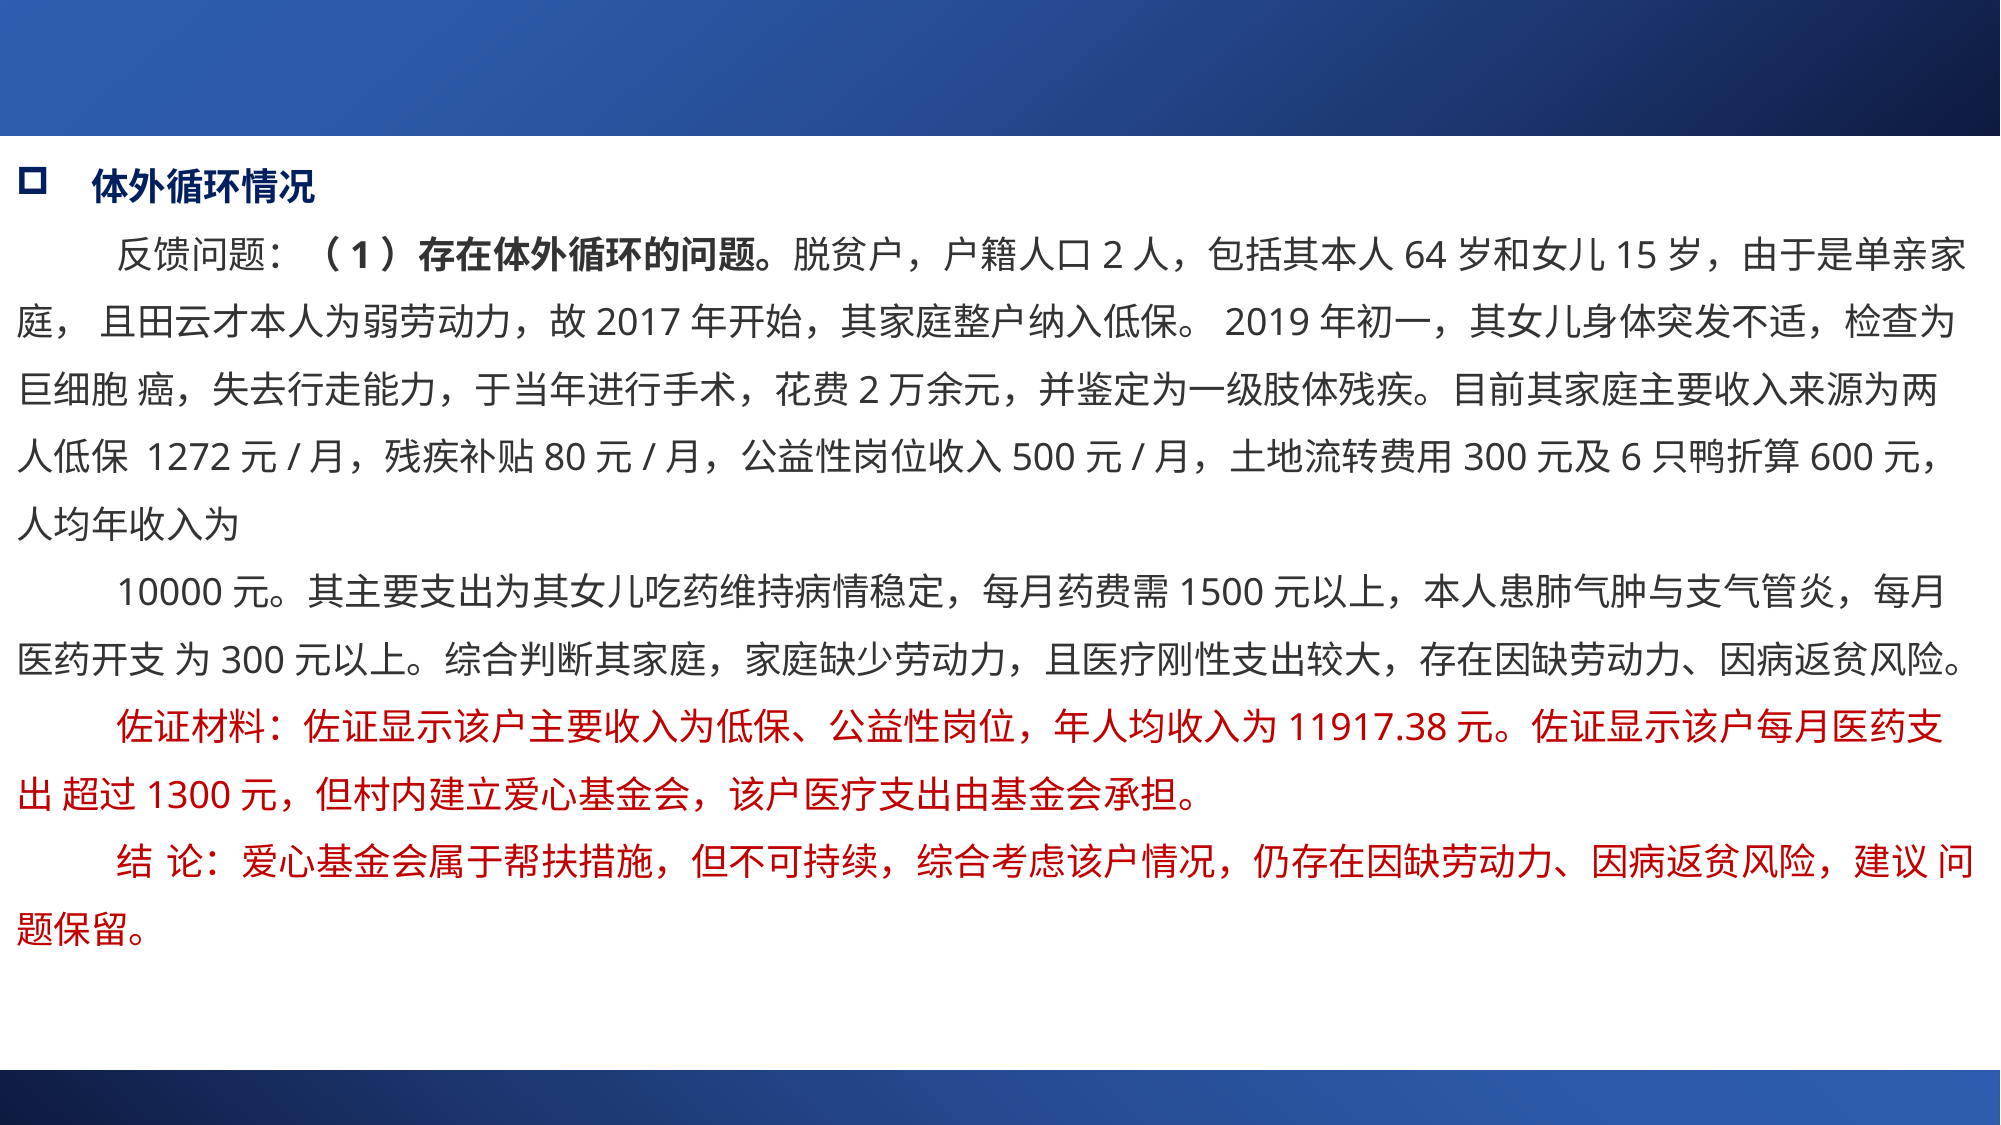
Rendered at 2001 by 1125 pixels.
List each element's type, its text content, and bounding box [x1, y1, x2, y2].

text_box [0, 1070, 2000, 1125]
text_box 体外循环情况 反馈问题：（1）存在体外循环的问题。脱贫户，户籍人口2人，包括其本人64岁和女儿15岁，由于是单亲家庭， 且田云才本人为弱劳动力，故2017年开始，其家庭整户纳入低保。2019年初一，其女儿身体突发不适，检查为巨细胞 癌，失去行走能力，于当年进行手术，花费2万余元，并鉴定为一级肢体残疾。目前其家庭主要收入来源为两人低保 1272元/月，残疾补贴80元/月，公益性岗位收入500元/月，土地流转费用300元及6只鸭折算600元，人均年收入为 10000元。其主要支出为其女儿吃药维持病情稳定，每月药费需1500元以上，本人患肺气肿与支气管炎，每月医药开支 为300元以上。综合判断其家庭，家庭缺少劳动力，且医疗刚性支出较大，存在因缺劳动力、因病返贫风险。 佐证材料：佐证显示该户主要收入为低保、公益性岗位，年人均收入为11917.38元。佐证显示该户每月医药支出 超过1300元，但村内建立爱心基金会，该户医疗支出由基金会承担。 结 论：爱心基金会属于帮扶措施，但不可持续，综合考虑该户情况，仍存在因缺劳动力、因病返贫风险，建议 问题保留。 [13, 138, 1986, 951]
text_box [0, 0, 2000, 136]
